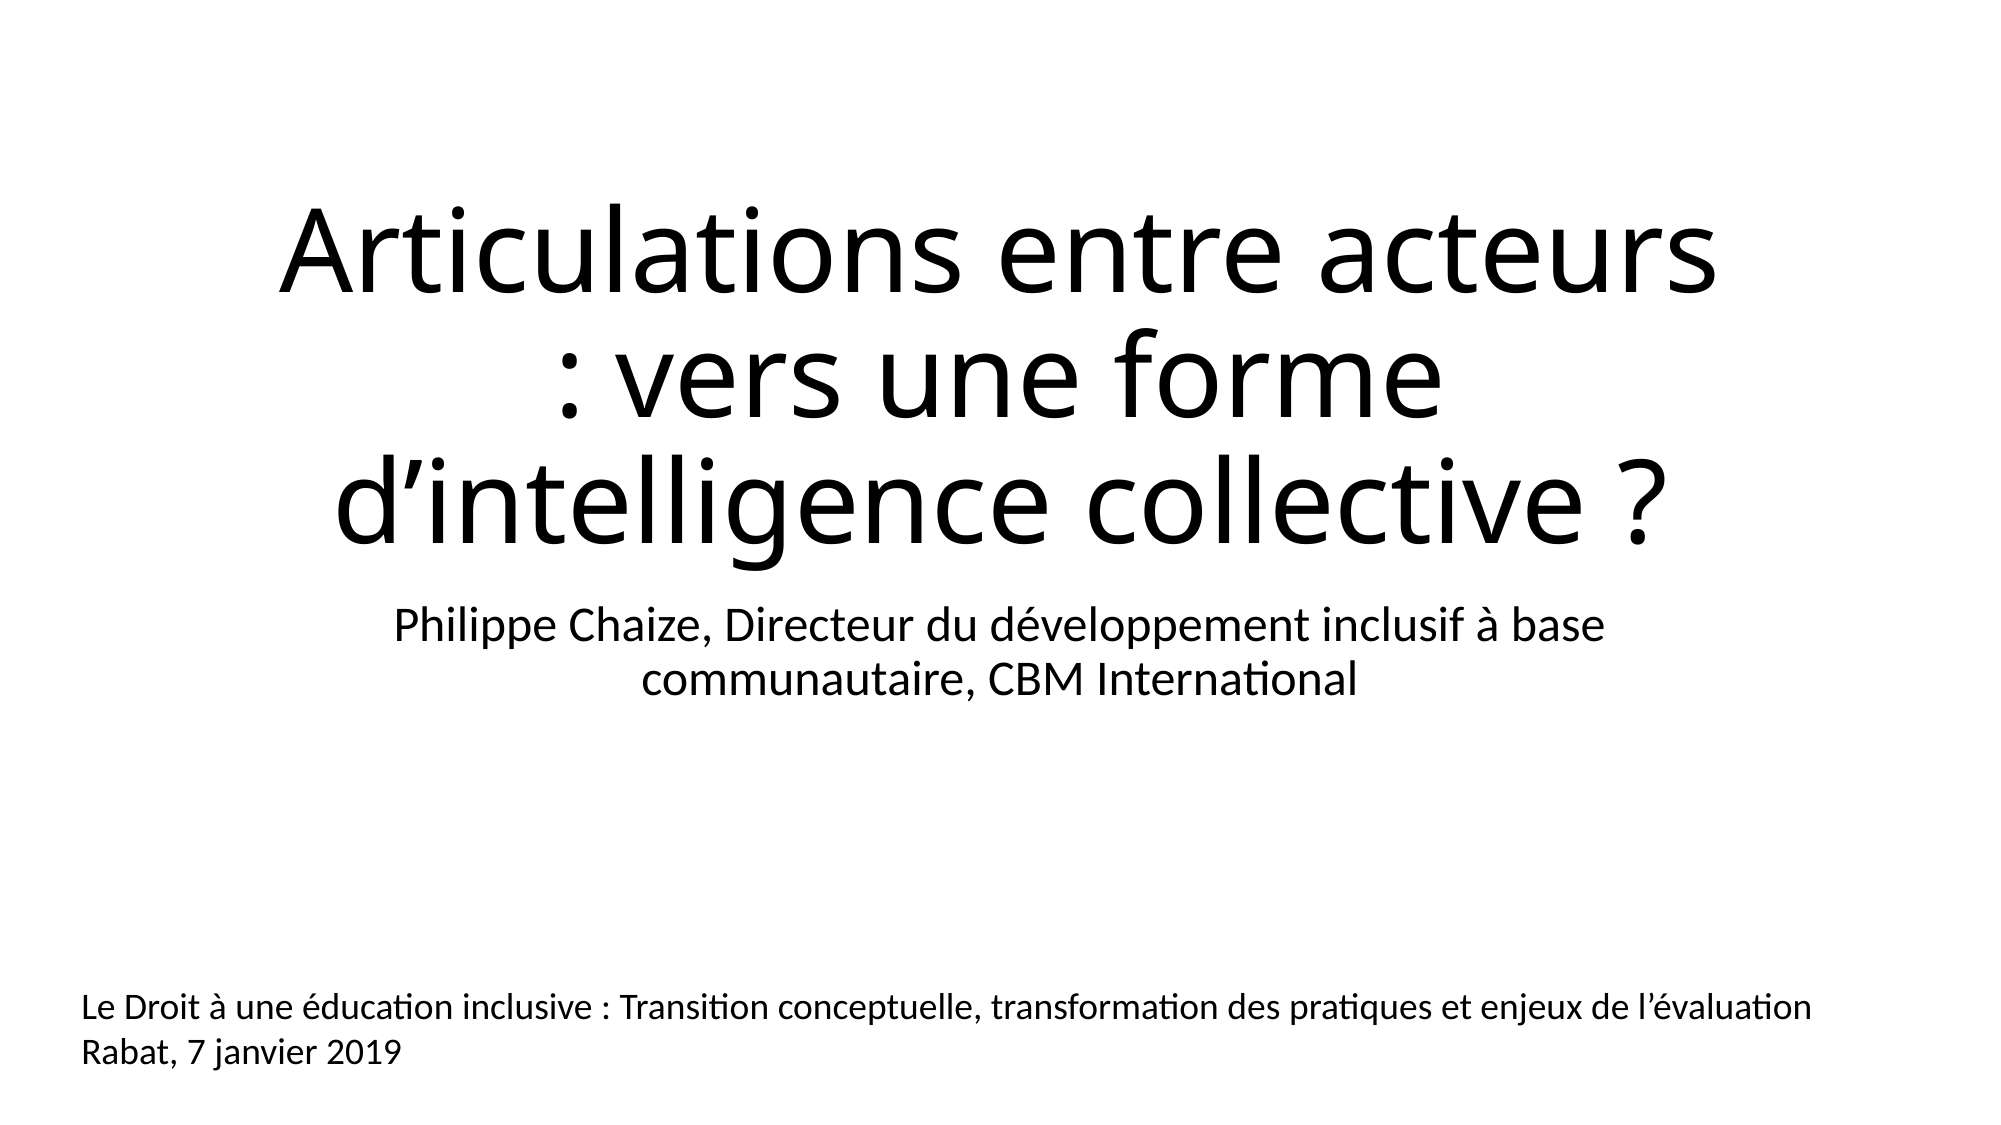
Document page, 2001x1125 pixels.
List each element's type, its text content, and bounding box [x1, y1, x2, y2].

title Articulations entre acteurs : vers une forme d’intelligence collective ? [249, 184, 1750, 576]
subtitle Philippe Chaize, Directeur du développement inclusif à base communautaire, CBM International [249, 590, 1750, 863]
text_box Le Droit à une éducation inclusive : Transition conceptuelle, transformation des pratiques et enjeux de l’évaluation Rabat, 7 janvier 2019 [66, 974, 1899, 1080]
